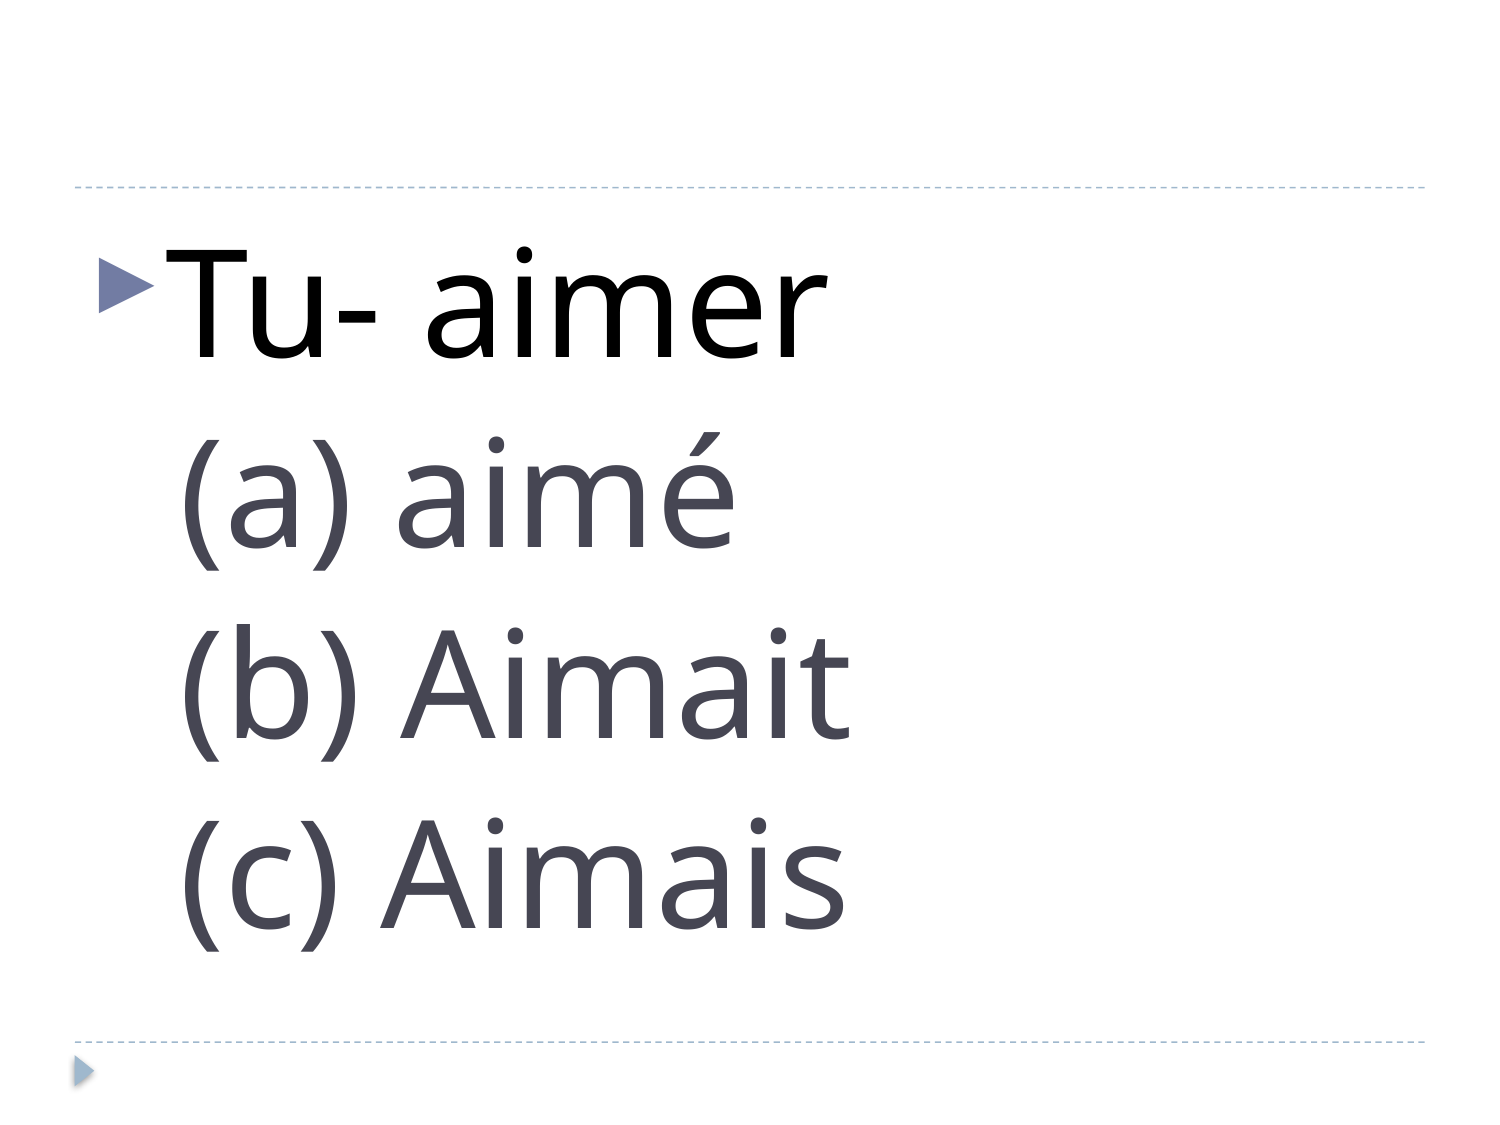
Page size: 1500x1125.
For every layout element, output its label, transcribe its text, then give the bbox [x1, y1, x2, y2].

list Tu- aimer (a) aimé (b) Aimait (c) Aimais [75, 200, 1425, 1010]
